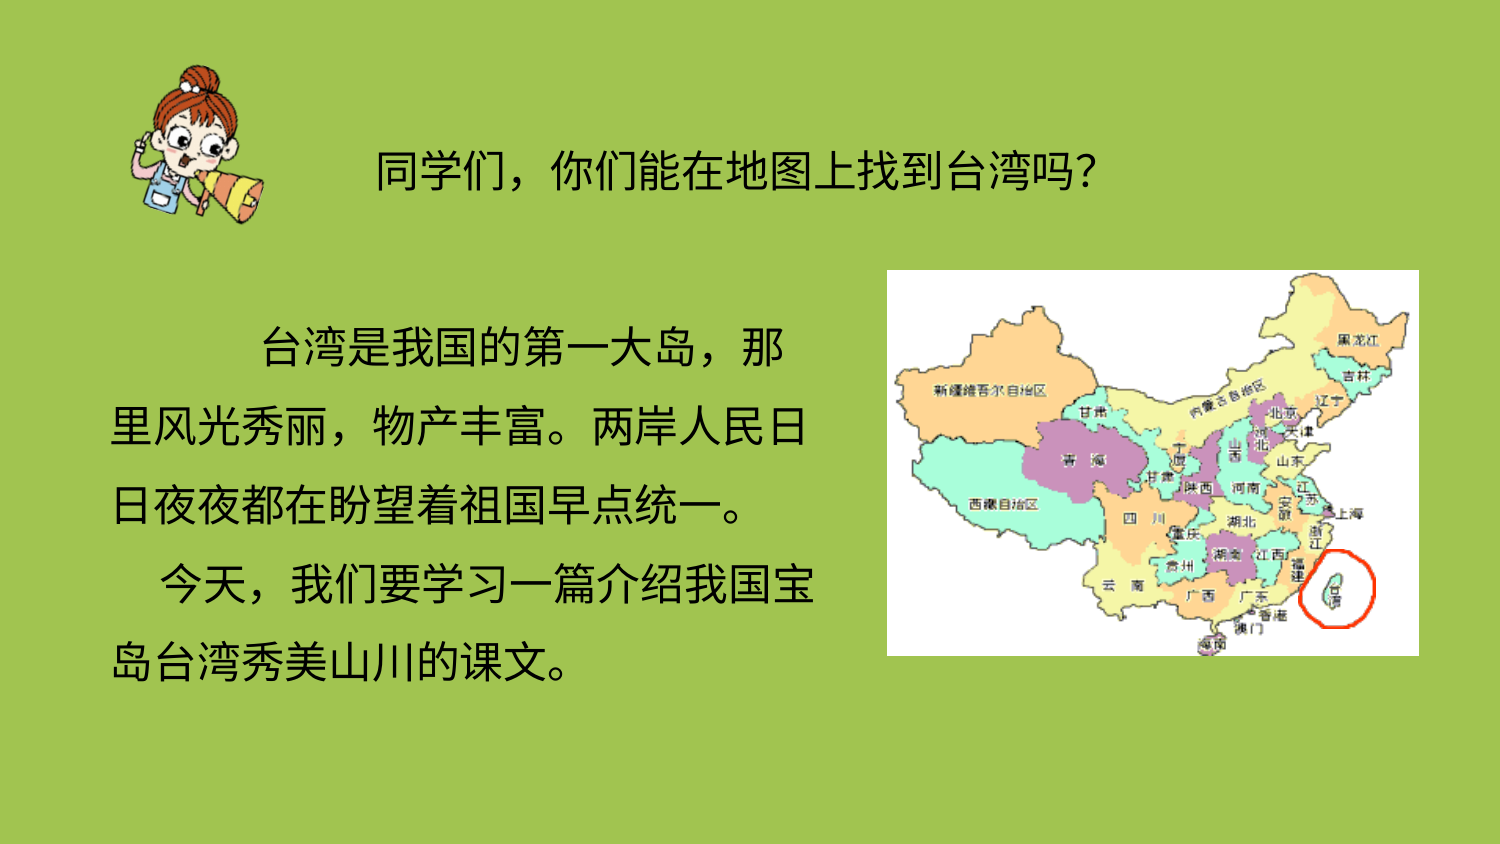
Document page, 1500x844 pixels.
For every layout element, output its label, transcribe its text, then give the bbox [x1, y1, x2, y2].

picture [886, 270, 1419, 656]
text_box 台湾是我国的第一大岛，那里风光秀丽，物产丰富。两岸人民日日夜夜都在盼望着祖国早点统一。 今天，我们要学习一篇介绍我国宝岛台湾秀美山川的课文。 [74, 263, 860, 718]
picture [118, 53, 293, 238]
text_box 同学们，你们能在地图上找到台湾吗？ [314, 138, 1143, 203]
